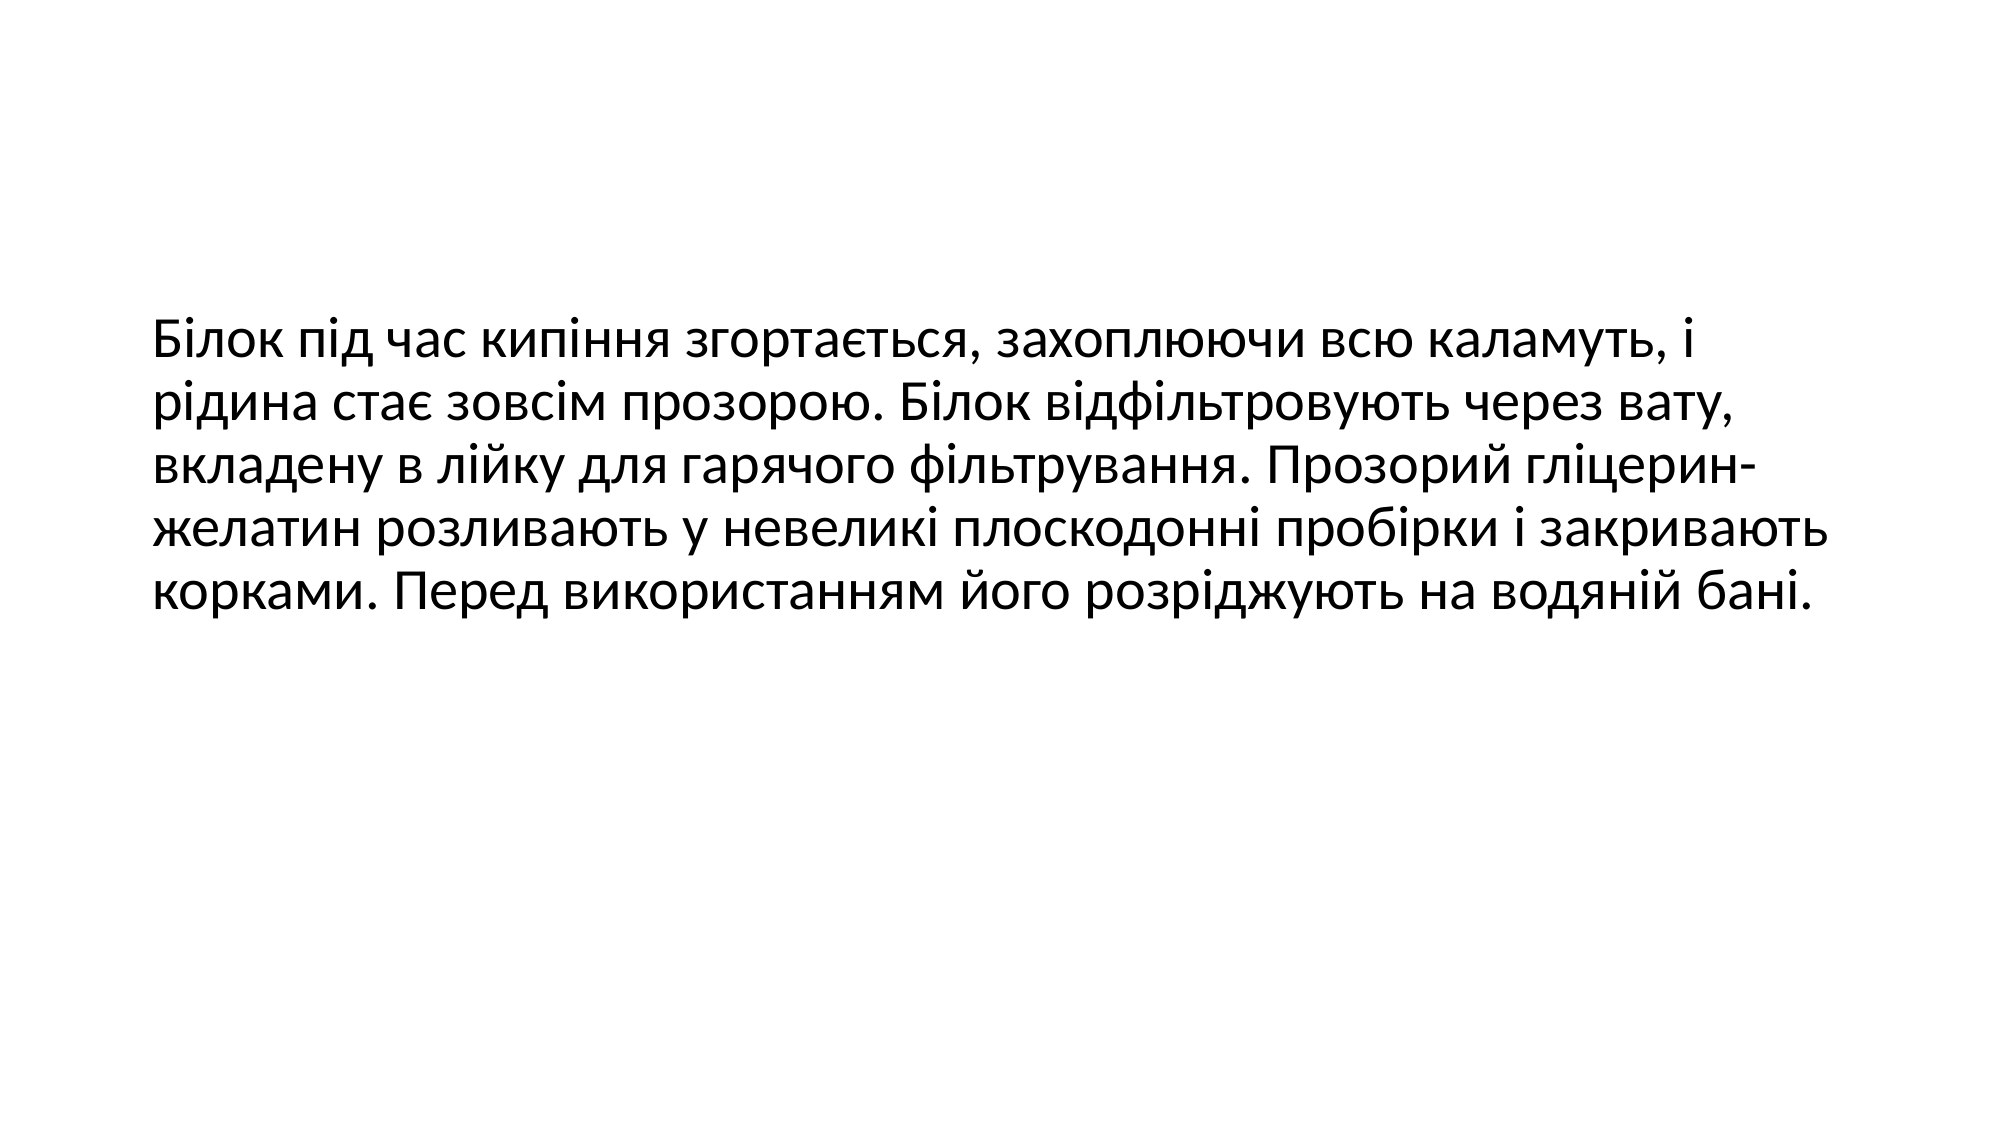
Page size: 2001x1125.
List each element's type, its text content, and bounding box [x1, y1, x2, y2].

list Білок під час кипіння згортається, захоплюючи всю каламуть, і рідина стає зовсім прозорою. Білок відфільтровують через вату, вкладену в лійку для гарячого фільтрування. Прозорий гліцерин-желатин розливають у невеликі плоскодонні пробірки і закривають корками. Перед використанням його розріджують на водяній бані. [137, 299, 1863, 1014]
